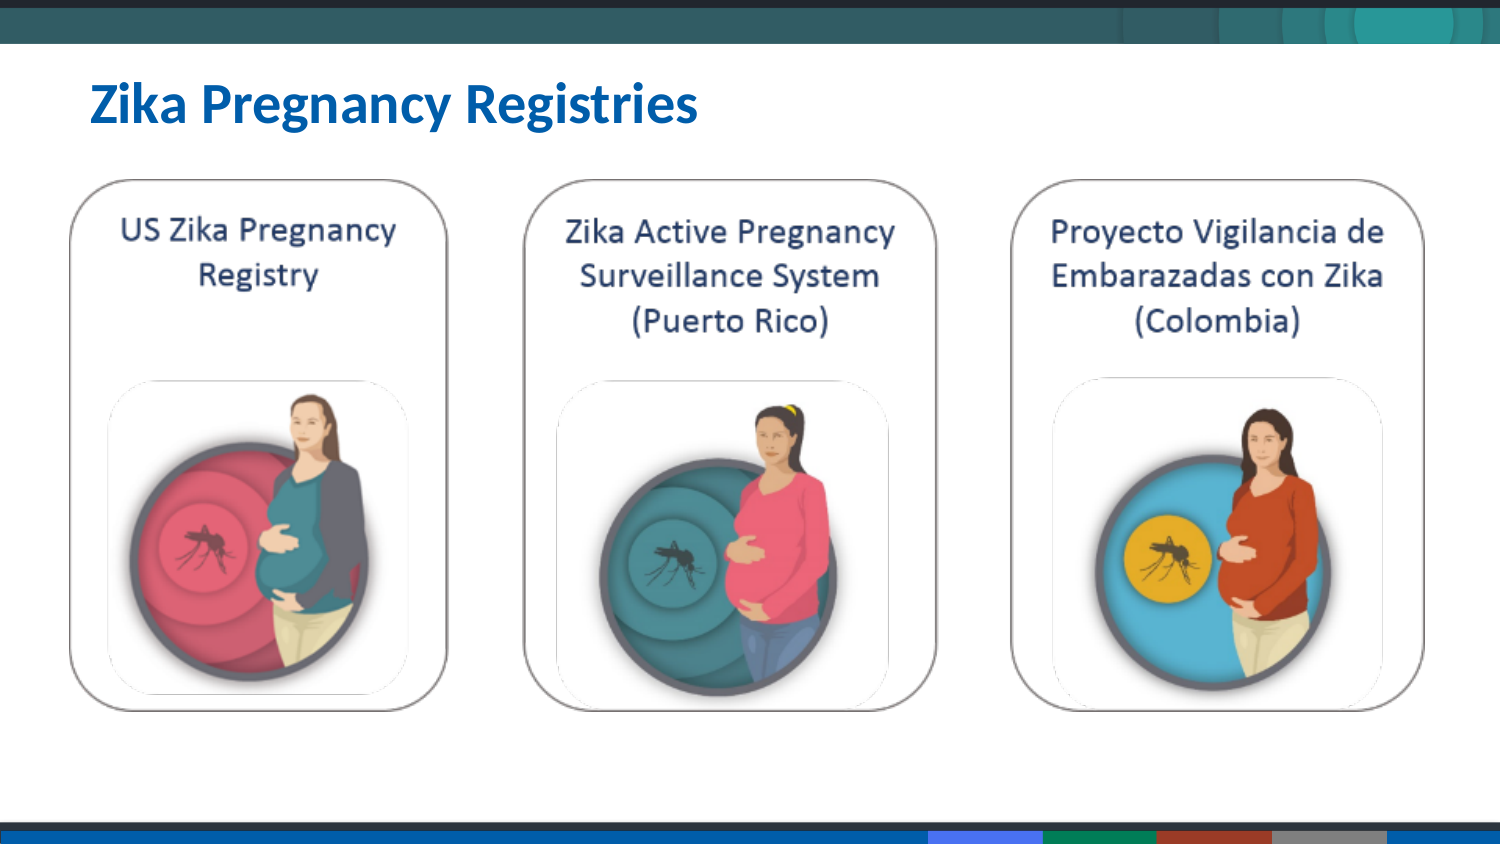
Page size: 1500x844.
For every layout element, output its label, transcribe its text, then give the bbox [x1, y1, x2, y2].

picture [1, 823, 1500, 844]
picture [0, 0, 1500, 44]
picture [69, 178, 1426, 712]
title Zika Pregnancy Registries [75, 5, 1425, 143]
